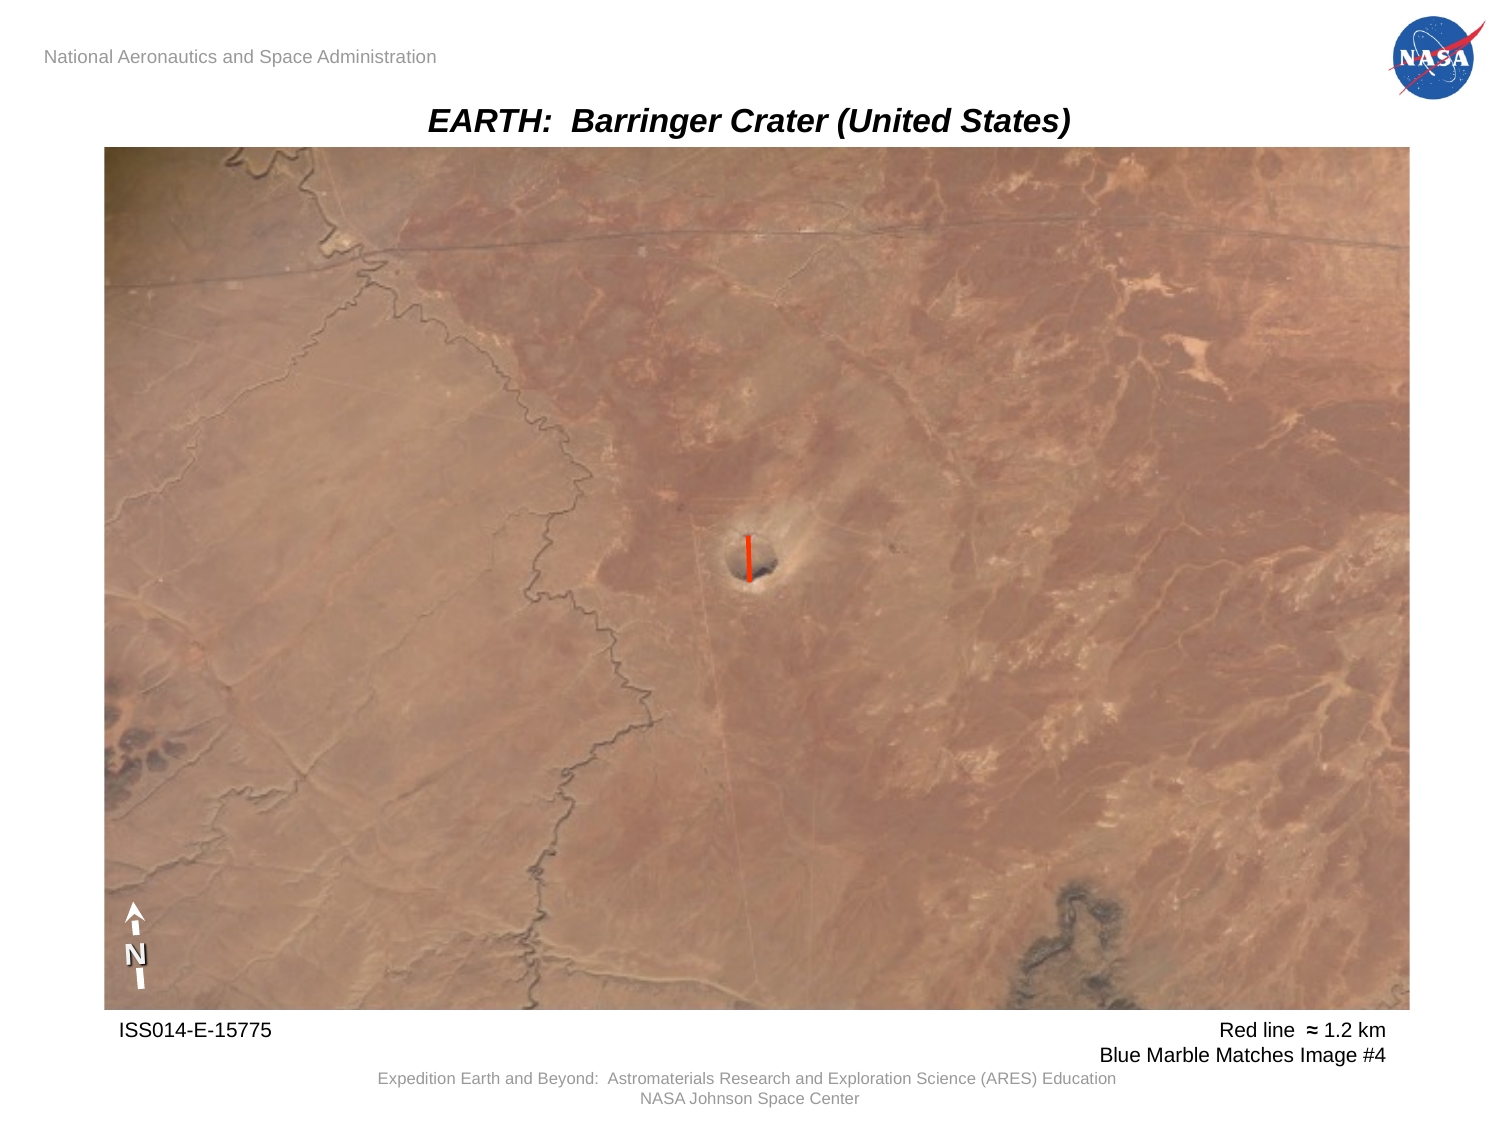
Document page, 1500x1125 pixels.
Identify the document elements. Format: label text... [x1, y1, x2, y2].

text_box EARTH: Barringer Crater (United States) [381, 91, 1119, 145]
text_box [102, 147, 1410, 1076]
picture [1387, 15, 1486, 100]
